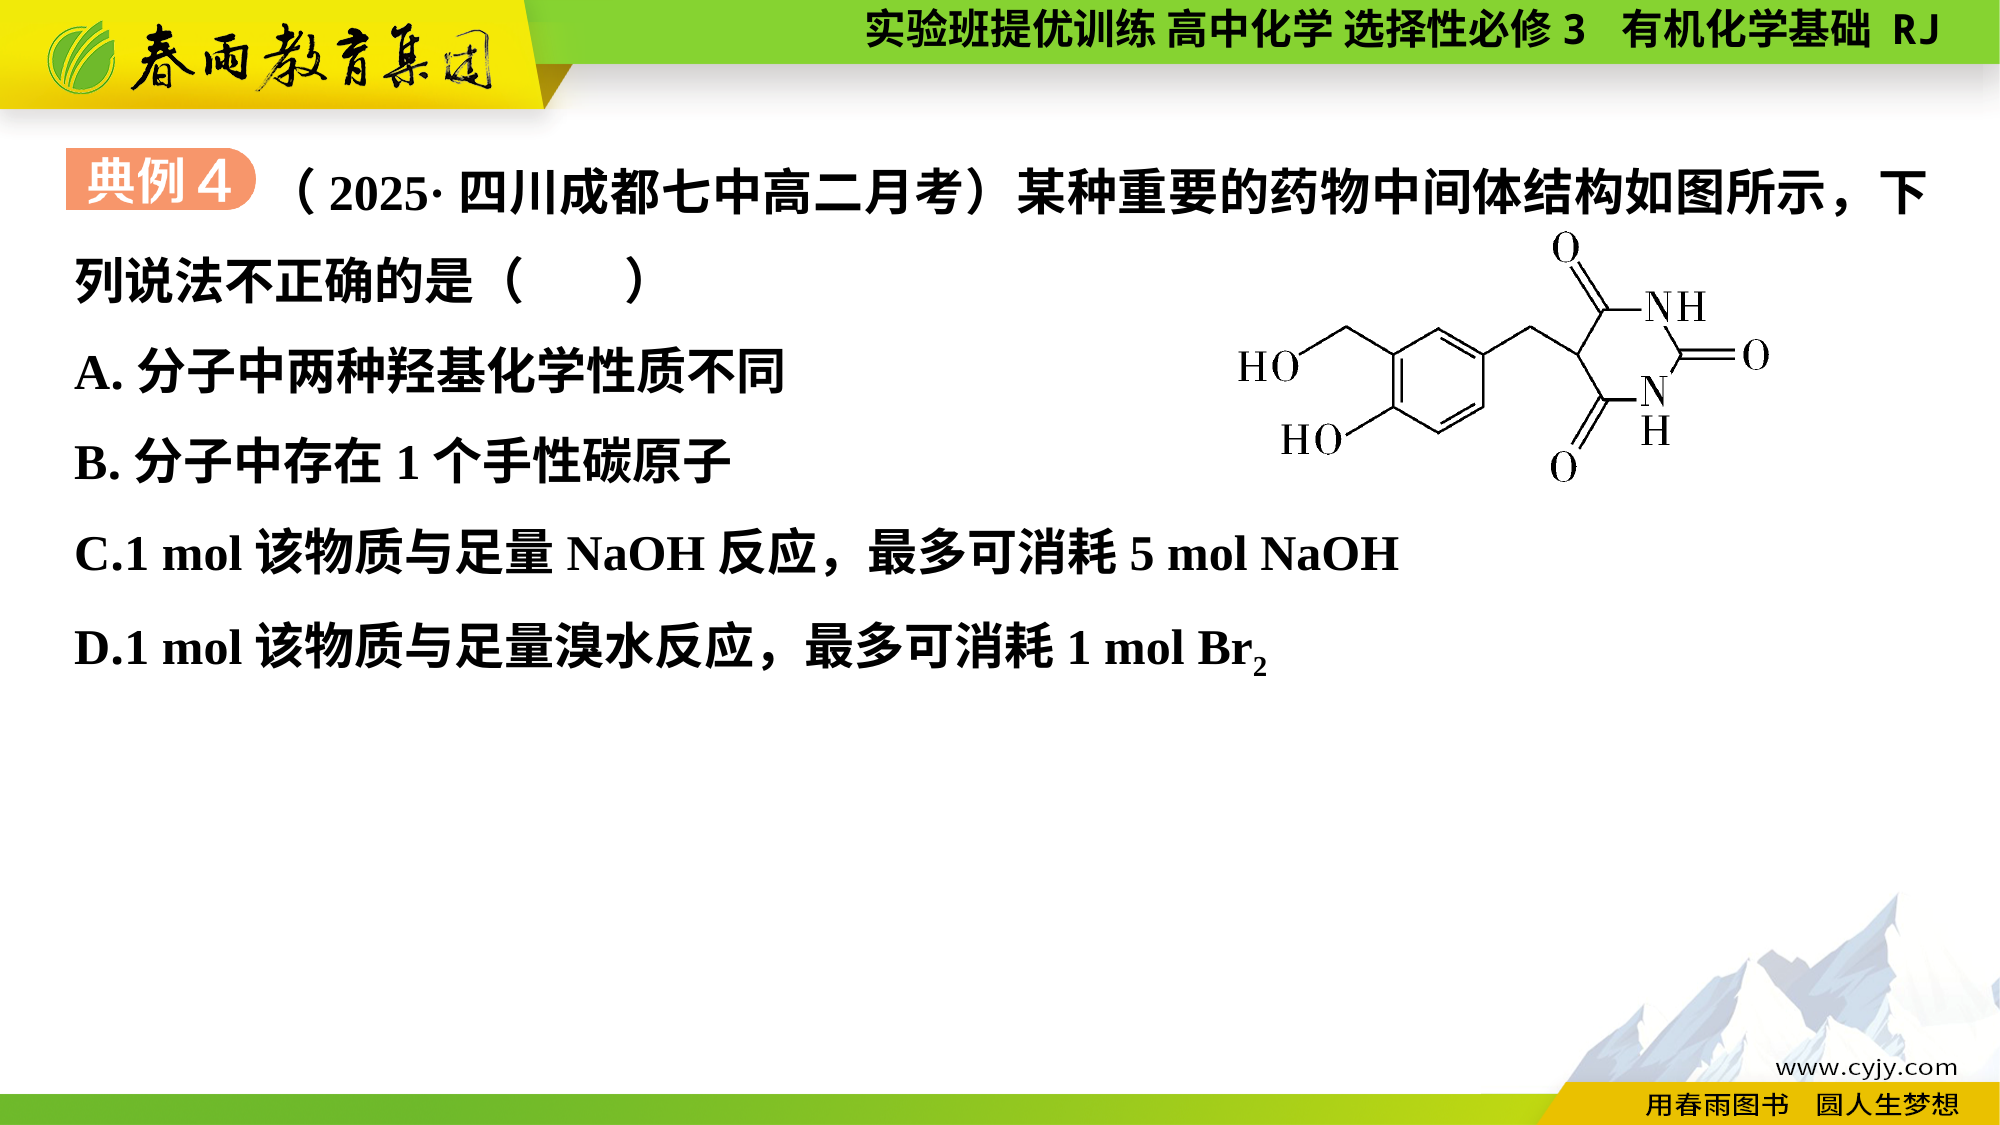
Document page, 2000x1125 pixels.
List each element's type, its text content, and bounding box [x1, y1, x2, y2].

picture [0, 0, 2000, 1125]
list （2025·四川成都七中高二月考）某种重要的药物中间体结构如图所示，下列说法不正确的是（ ） A.分子中两种羟基化学性质不同 B.分子中存在1个手性碳原子 C.1 mol该物质与足量NaOH反应，最多可消耗5 mol NaOH D.1 mol该物质与足量溴水反应，最多可消耗1 mol Br2 [59, 122, 1944, 683]
